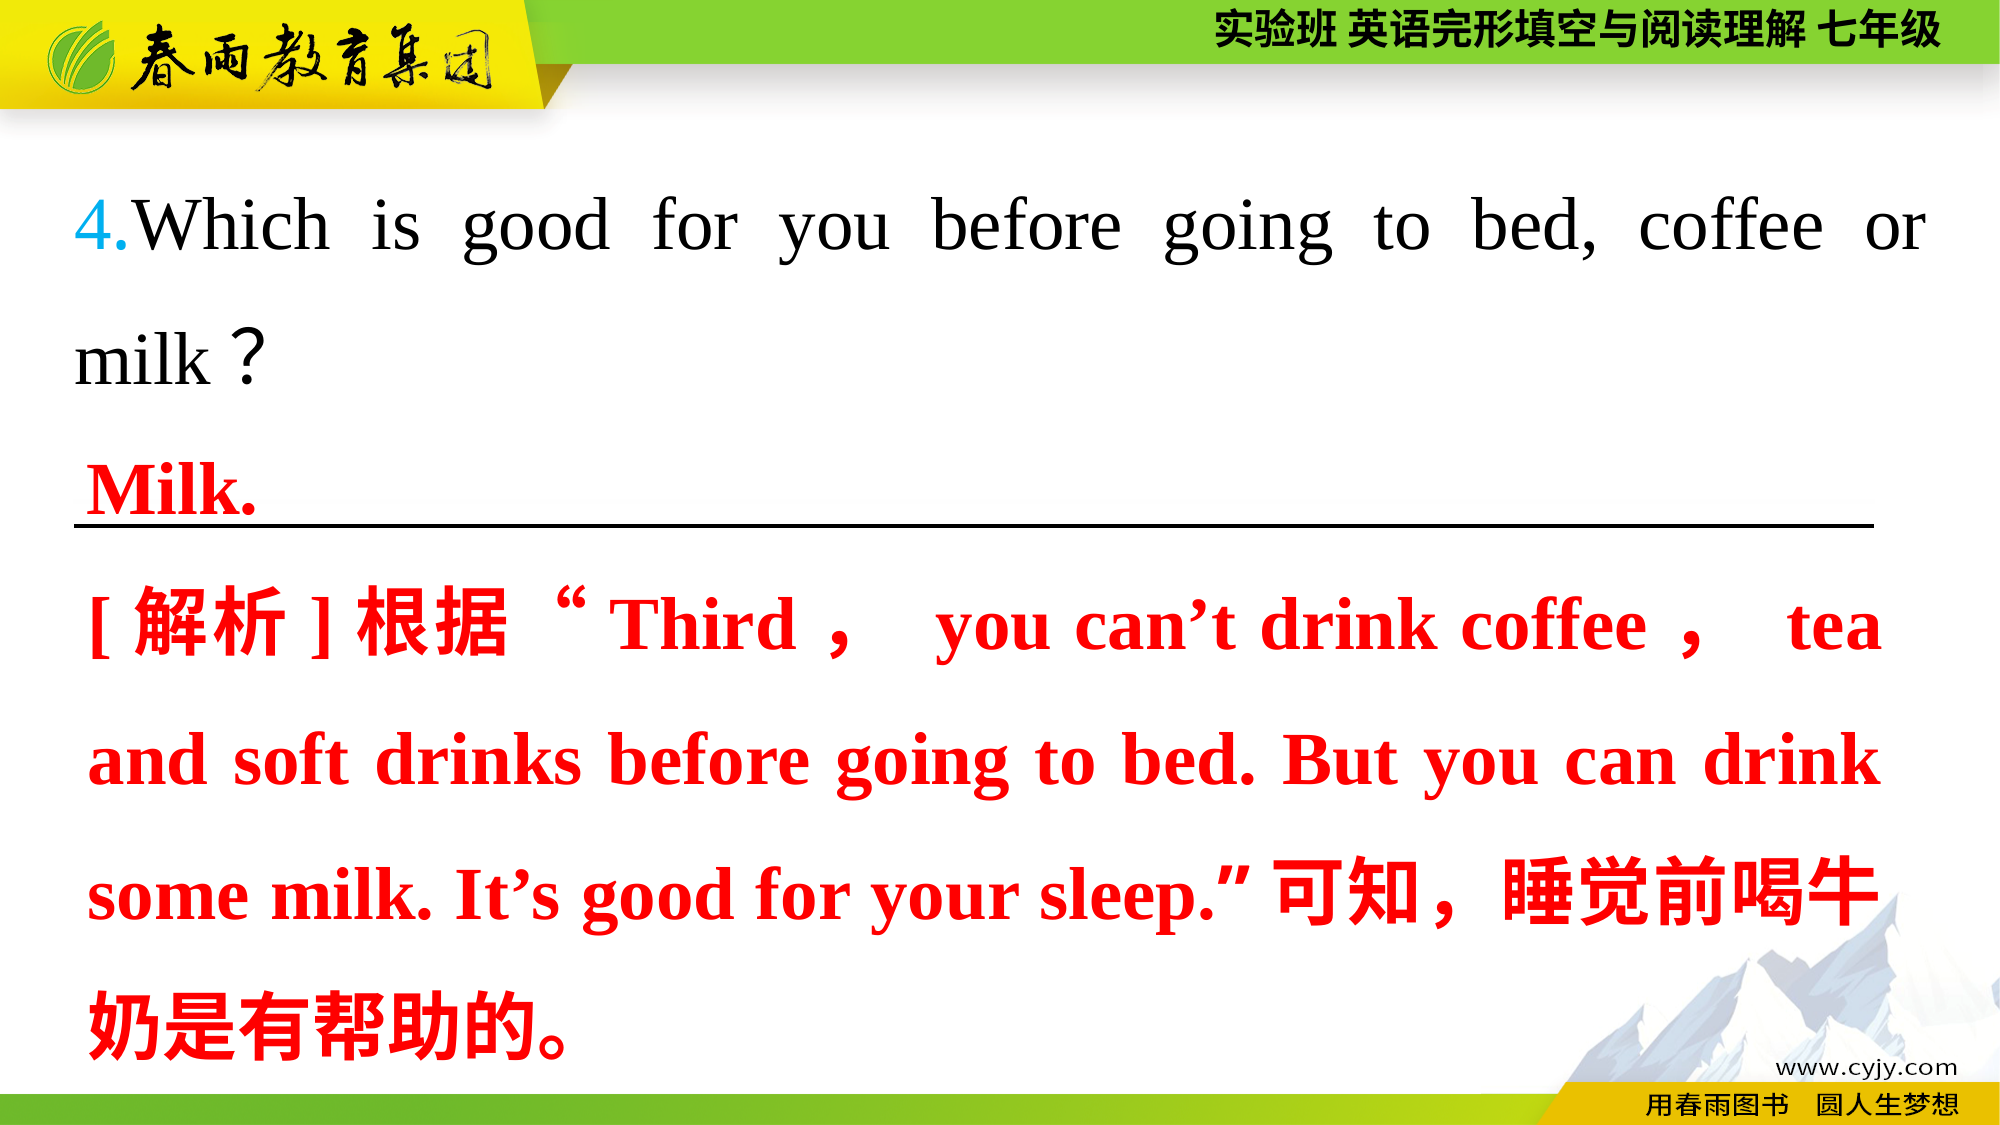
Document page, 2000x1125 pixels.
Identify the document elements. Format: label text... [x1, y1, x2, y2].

list 4.Which is good for you before going to bed, coffee or milk？ ———————————————————————— [59, 122, 1944, 547]
text_box Milk. [71, 386, 1899, 537]
picture [0, 0, 2000, 1125]
text_box [解析]根据“Third， you can’t drink coffee， tea and soft drinks before going to bed. But you can drink some milk. It’s good for your sleep.”可知，睡觉前喝牛奶是有帮助的。 [72, 522, 1898, 1077]
